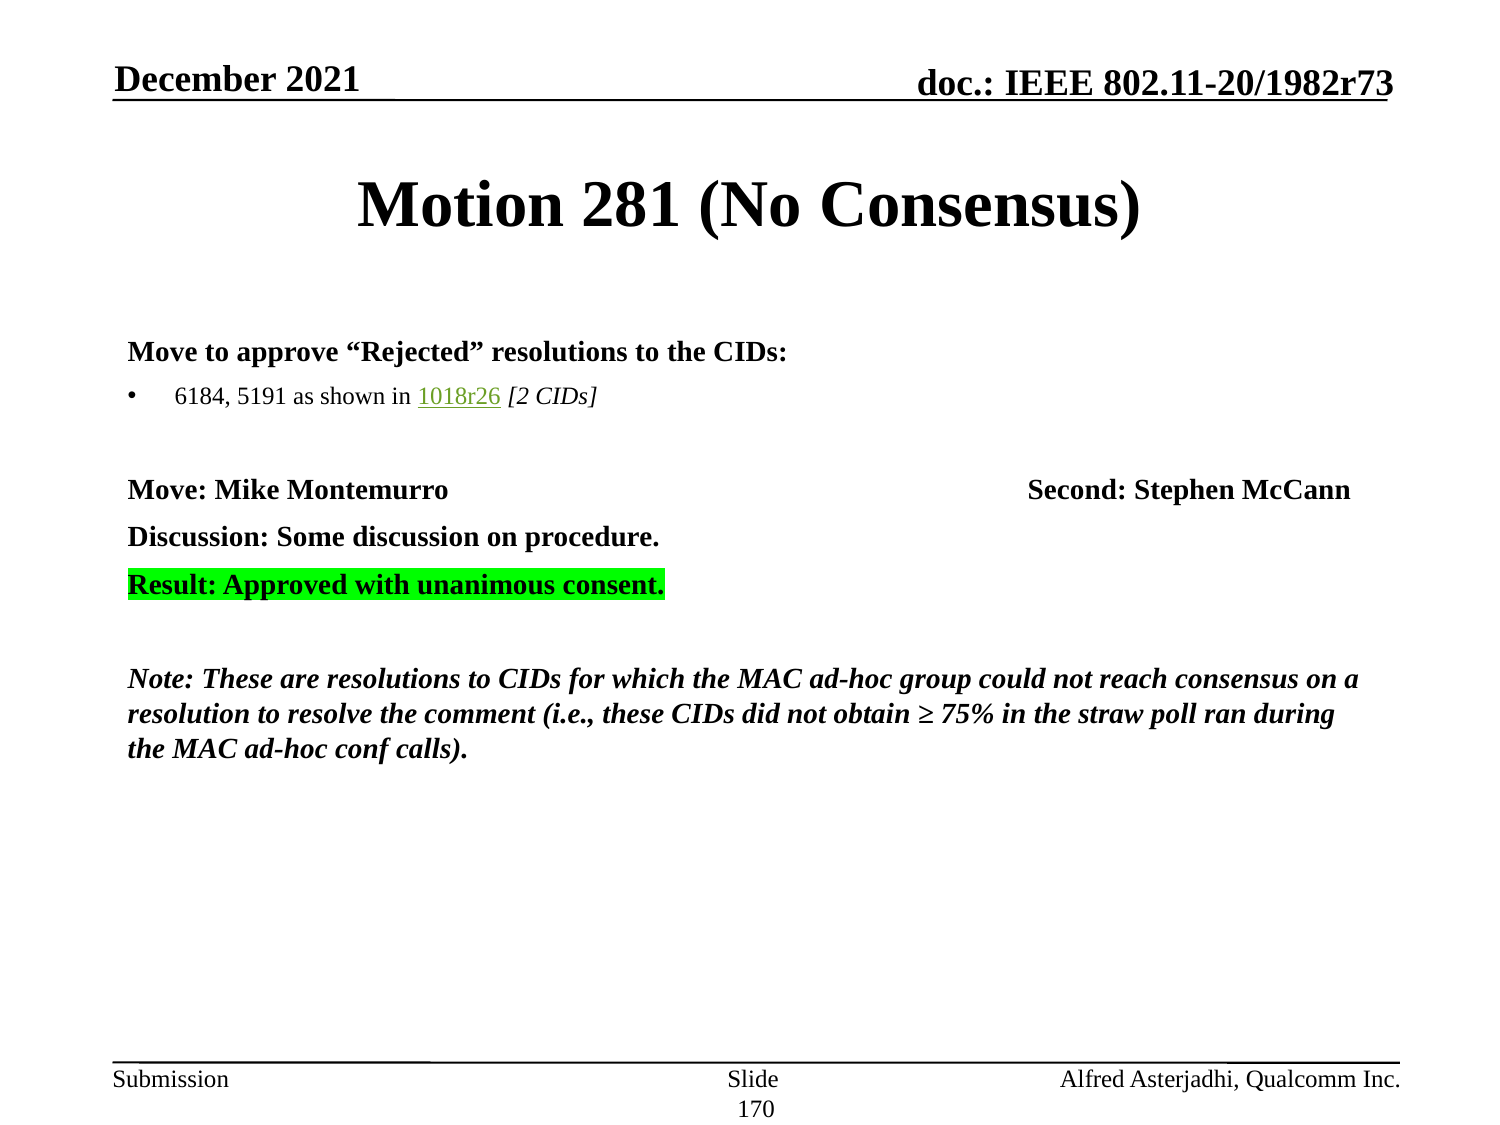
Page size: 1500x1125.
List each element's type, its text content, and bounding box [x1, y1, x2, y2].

title Motion 281 (No Consensus) [112, 112, 1388, 288]
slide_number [114, 54, 423, 100]
footer Alfred Asterjadhi, Qualcomm Inc. [878, 1061, 1402, 1093]
list Move to approve “Rejected” resolutions to the CIDs: 6184, 5191 as shown in 1018r26 [2 CIDs] Move: Mike Montemurro Second: Stephen McCann Discussion: Some discussion on procedure. Result: Approved with unanimous consent. Note: These are resolutions to CIDs for which the MAC ad-hoc group could not reach consensus on a resolution to resolve the comment (i.e., these CIDs did not obtain ≥ 75% in the straw poll ran during the MAC ad-hoc conf calls). [112, 324, 1388, 1063]
slide_number Slide 170 [712, 1061, 800, 1123]
